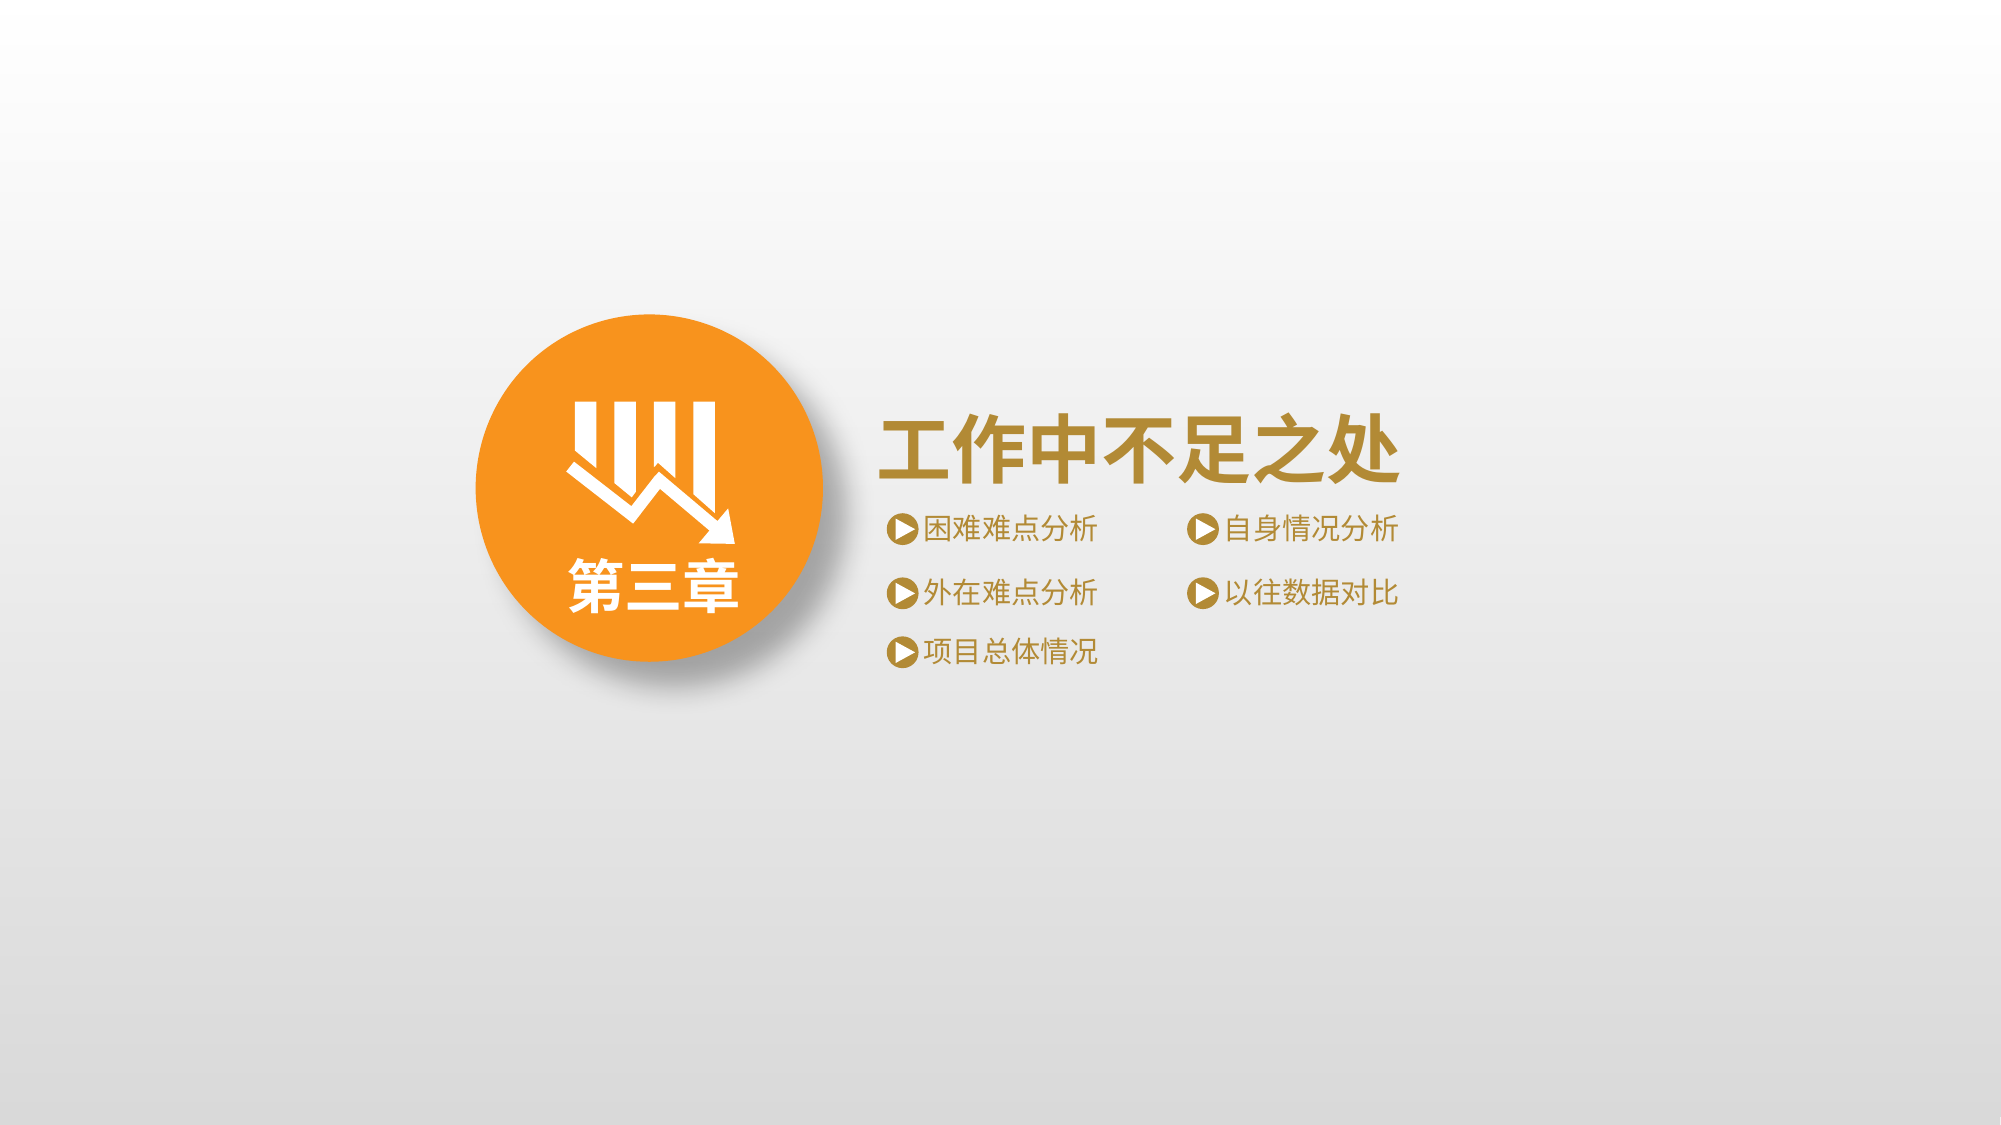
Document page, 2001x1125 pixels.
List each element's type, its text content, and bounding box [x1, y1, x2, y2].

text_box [1188, 573, 1426, 610]
text_box [473, 312, 826, 634]
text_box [888, 633, 1125, 669]
text_box 工作中不足之处 [775, 408, 1504, 487]
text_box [1188, 509, 1426, 546]
text_box 第三章 [551, 537, 764, 669]
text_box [569, 401, 746, 538]
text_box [888, 574, 1125, 610]
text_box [888, 509, 1125, 546]
